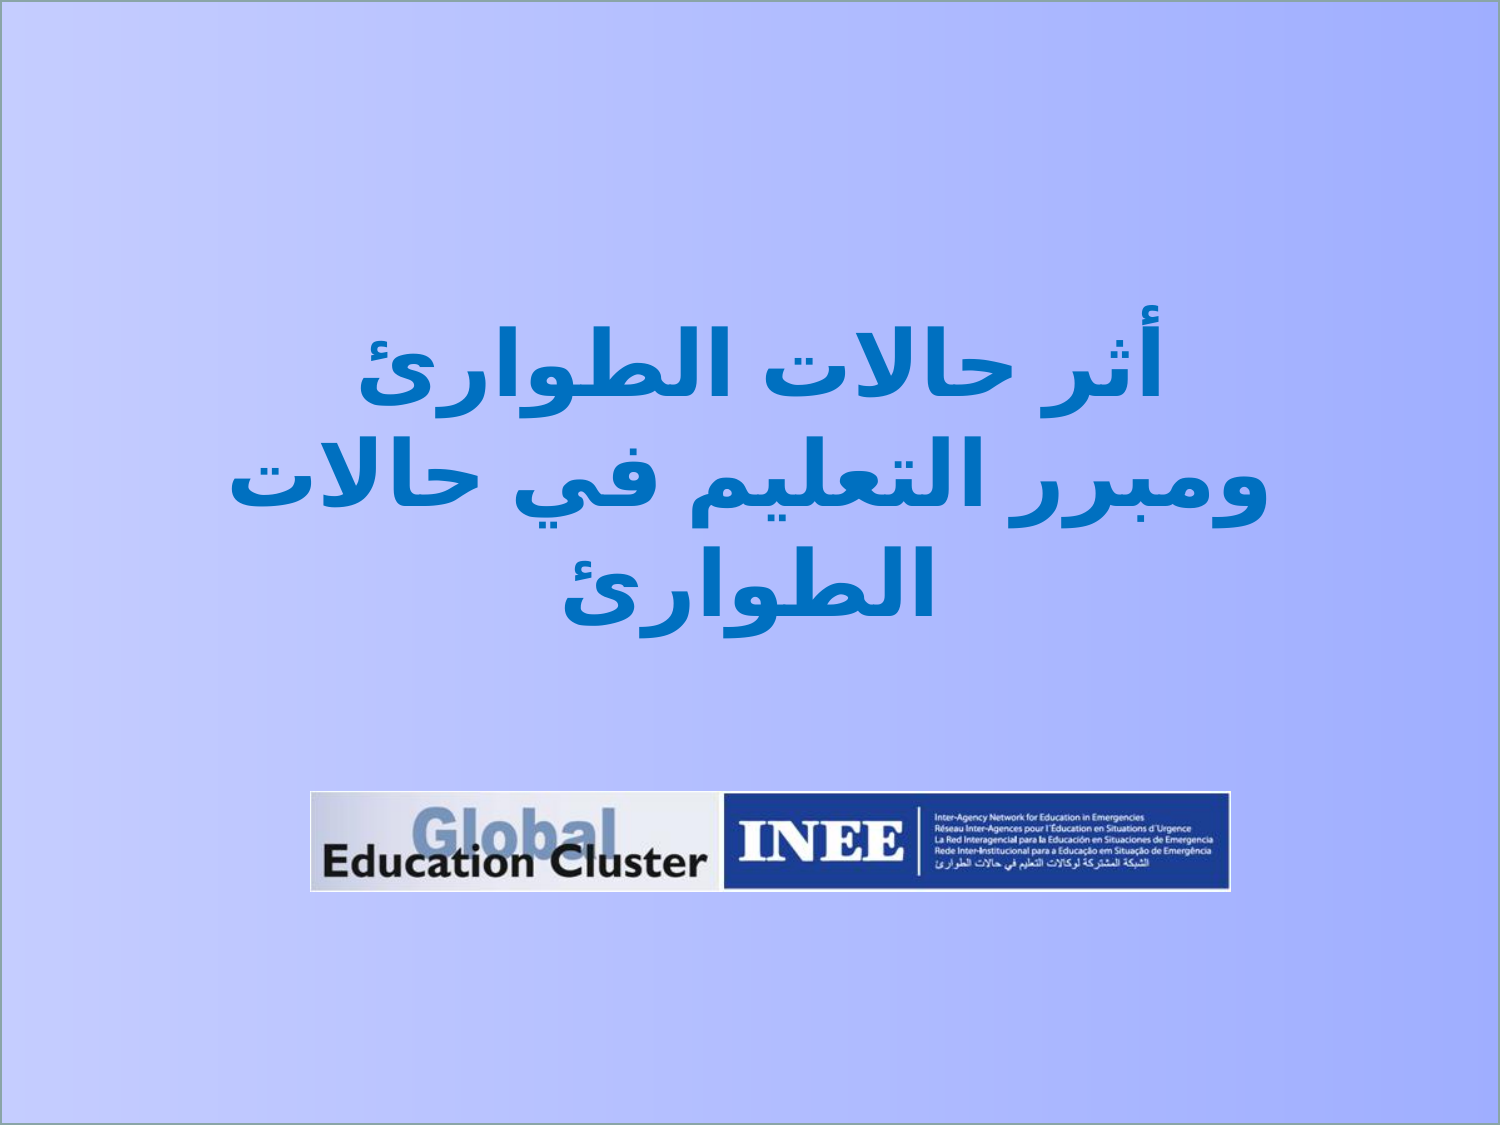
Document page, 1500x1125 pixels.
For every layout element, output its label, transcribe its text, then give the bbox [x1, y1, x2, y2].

title أثر حالات الطوارئ ومبرر التعليم في حالات الطوارئ [112, 349, 1388, 591]
picture [310, 791, 1231, 892]
